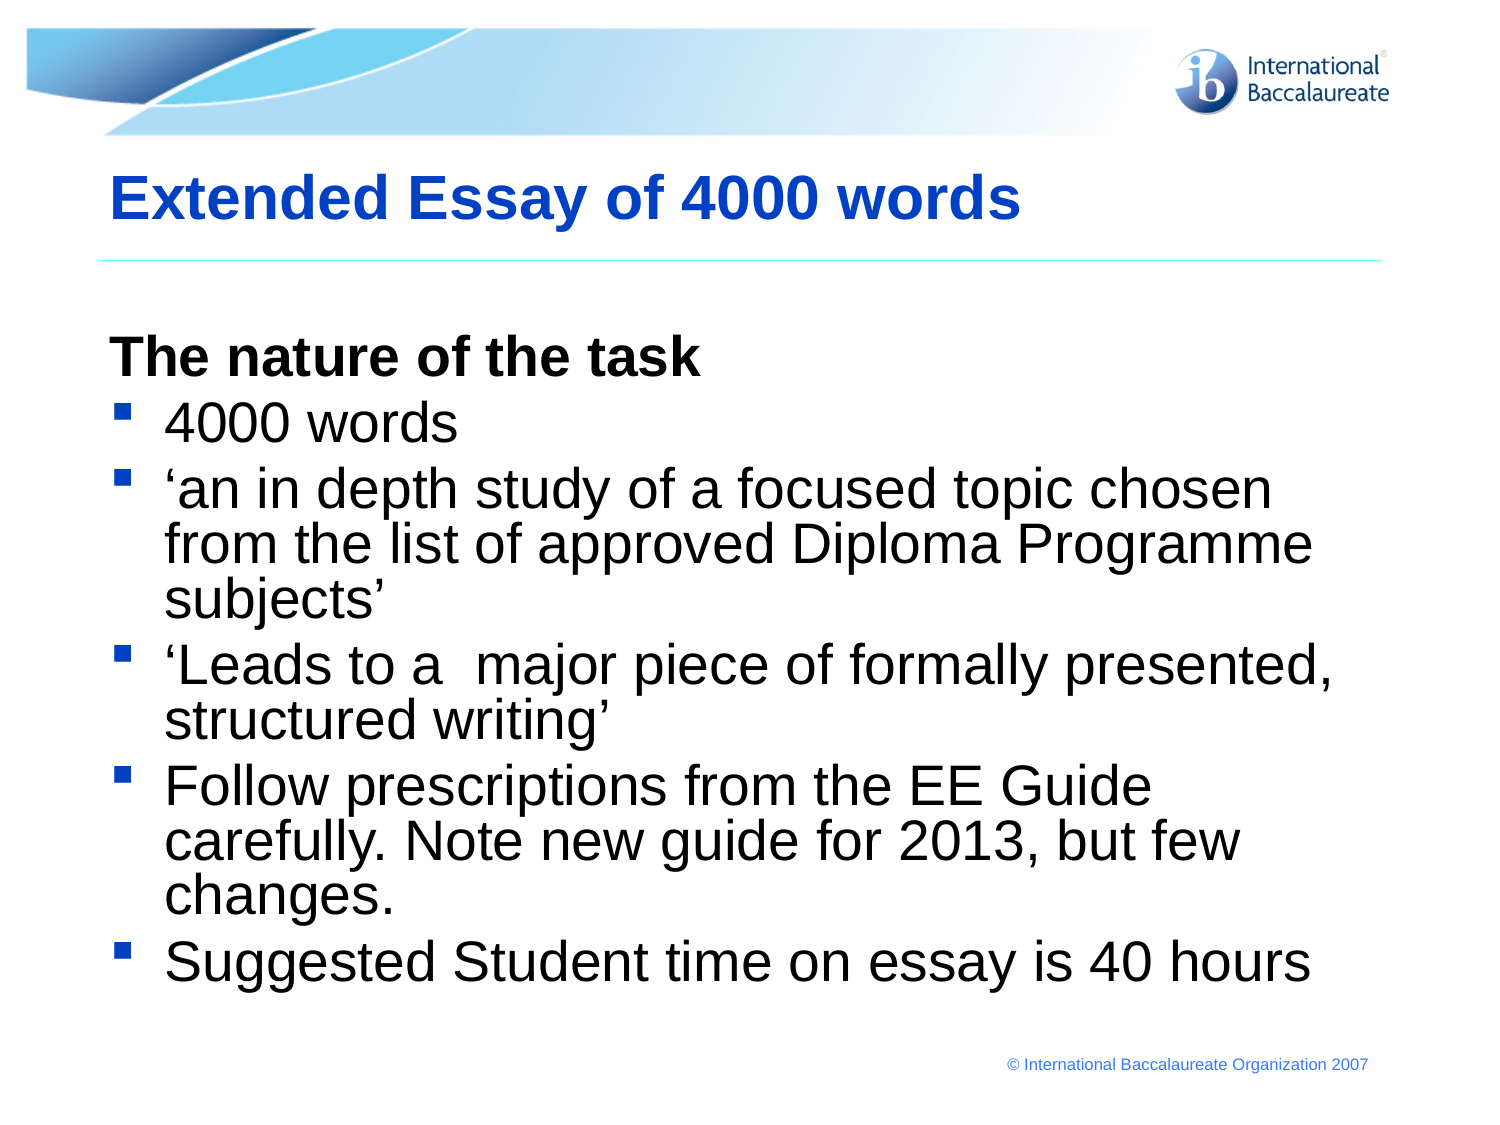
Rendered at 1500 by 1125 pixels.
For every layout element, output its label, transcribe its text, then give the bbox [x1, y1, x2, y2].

title Extended Essay of 4000 words [94, 149, 1383, 261]
list The nature of the task 4000 words ‘an in depth study of a focused topic chosen from the list of approved Diploma Programme subjects’ ‘Leads to a major piece of formally presented, structured writing’ Follow prescriptions from the EE Guide carefully. Note new guide for 2013, but few changes. Suggested Student time on essay is 40 hours [94, 324, 1385, 1000]
picture [24, 24, 1389, 142]
